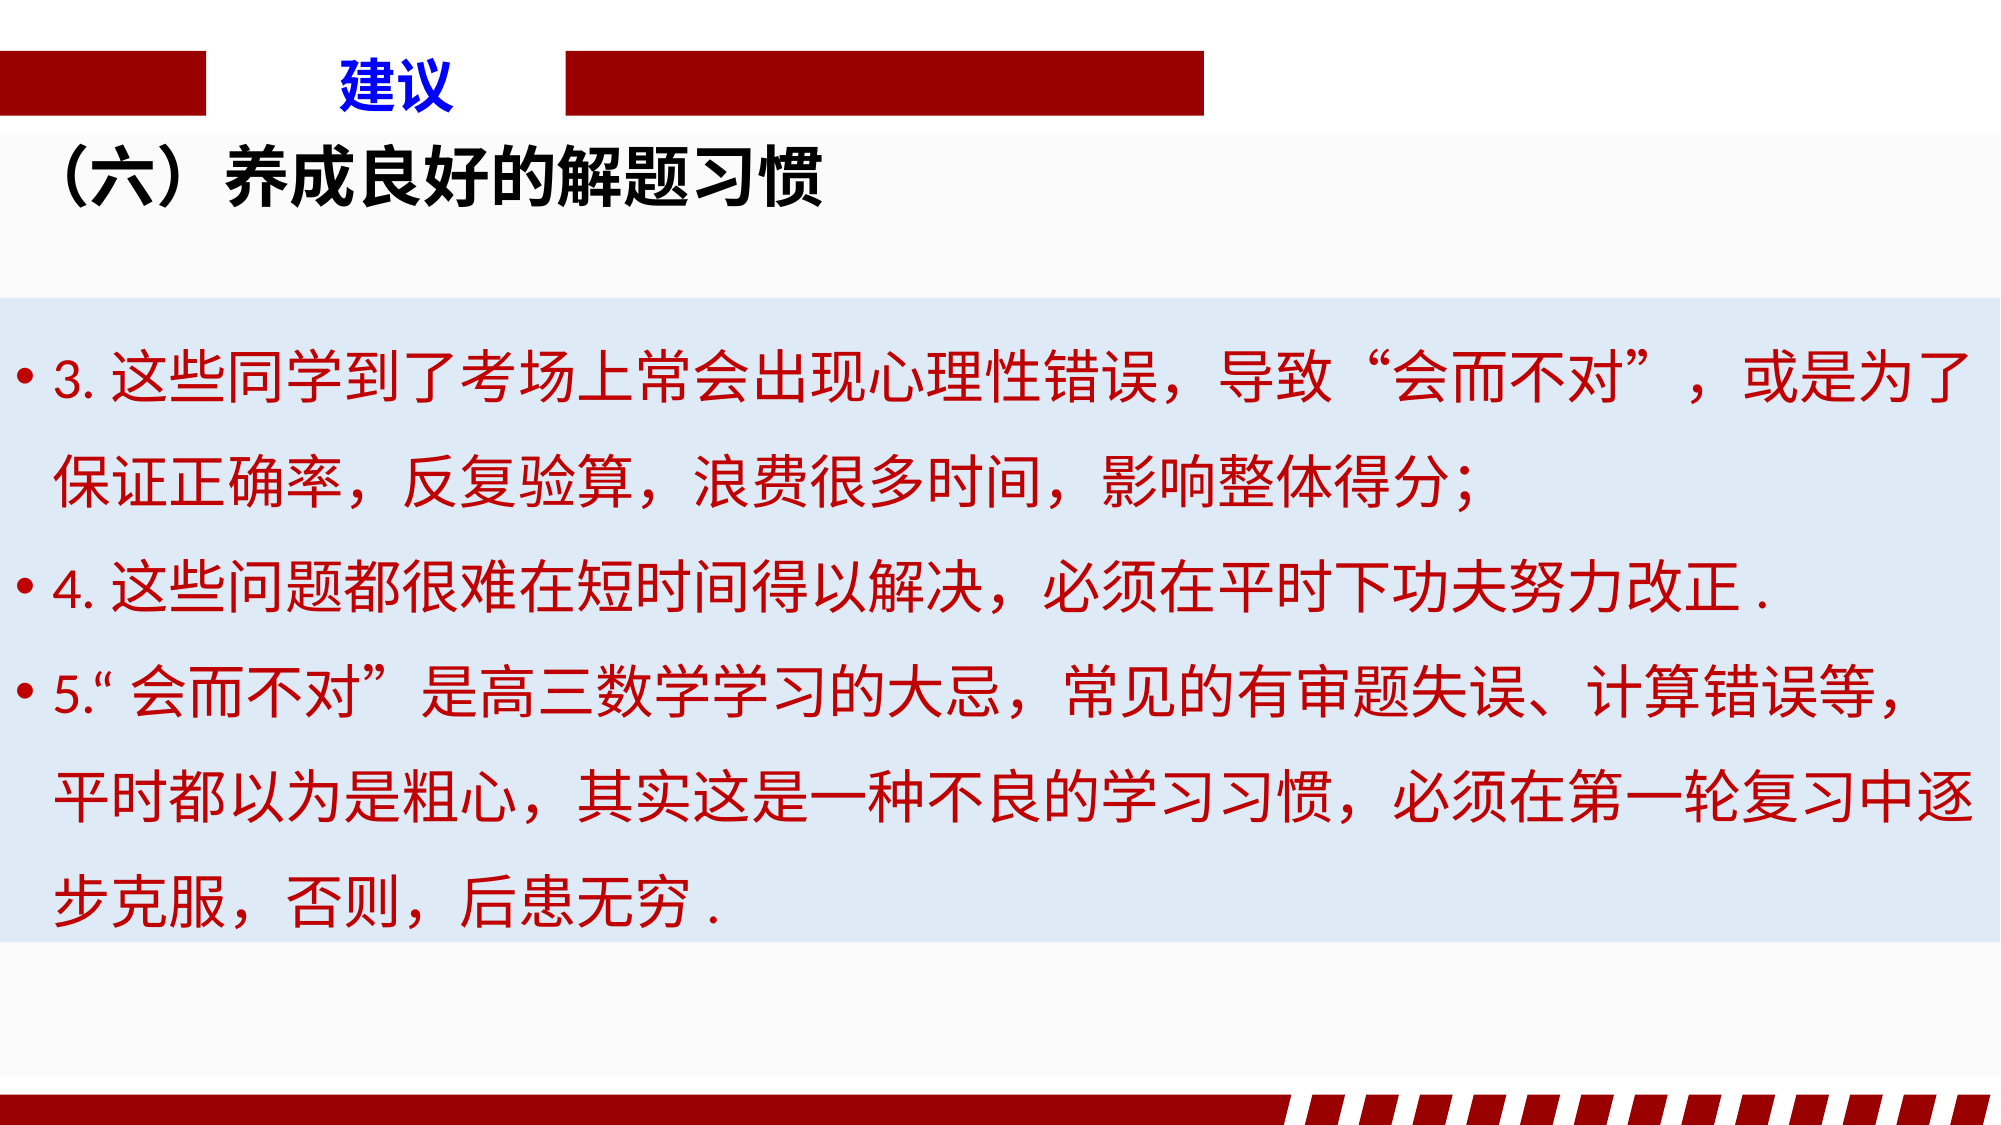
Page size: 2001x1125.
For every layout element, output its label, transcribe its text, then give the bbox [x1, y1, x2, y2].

text_box [1465, 1093, 1508, 1125]
text_box [0, 50, 207, 117]
text_box [1949, 1093, 1992, 1125]
text_box [1626, 1093, 1670, 1125]
text_box [0, 1093, 1293, 1125]
text_box [1895, 1093, 1938, 1125]
text_box [1303, 1093, 1347, 1125]
text_box [1680, 1093, 1723, 1125]
text_box [1733, 1093, 1777, 1125]
text_box [1518, 1093, 1562, 1125]
text_box [1572, 1093, 1616, 1125]
text_box [1841, 1093, 1885, 1125]
text_box [1787, 1093, 1831, 1125]
text_box [566, 50, 1205, 117]
text_box [1411, 1093, 1454, 1125]
text_box 3.这些同学到了考场上常会出现心理性错误，导致“会而不对”，或是为了保证正确率，反复验算，浪费很多时间，影响整体得分； 4.这些问题都很难在短时间得以解决，必须在平时下功夫努力改正. 5.“会而不对”是高三数学学习的大忌，常见的有审题失误、计算错误等，平时都以为是粗心，其实这是一种不良的学习习惯，必须在第一轮复习中逐步克服，否则，后患无穷. [0, 297, 2000, 943]
text_box [83, 670, 1897, 769]
text_box （六）养成良好的解题习惯 [8, 127, 2000, 222]
text_box 建议 [227, 41, 566, 127]
text_box [1357, 1093, 1401, 1125]
